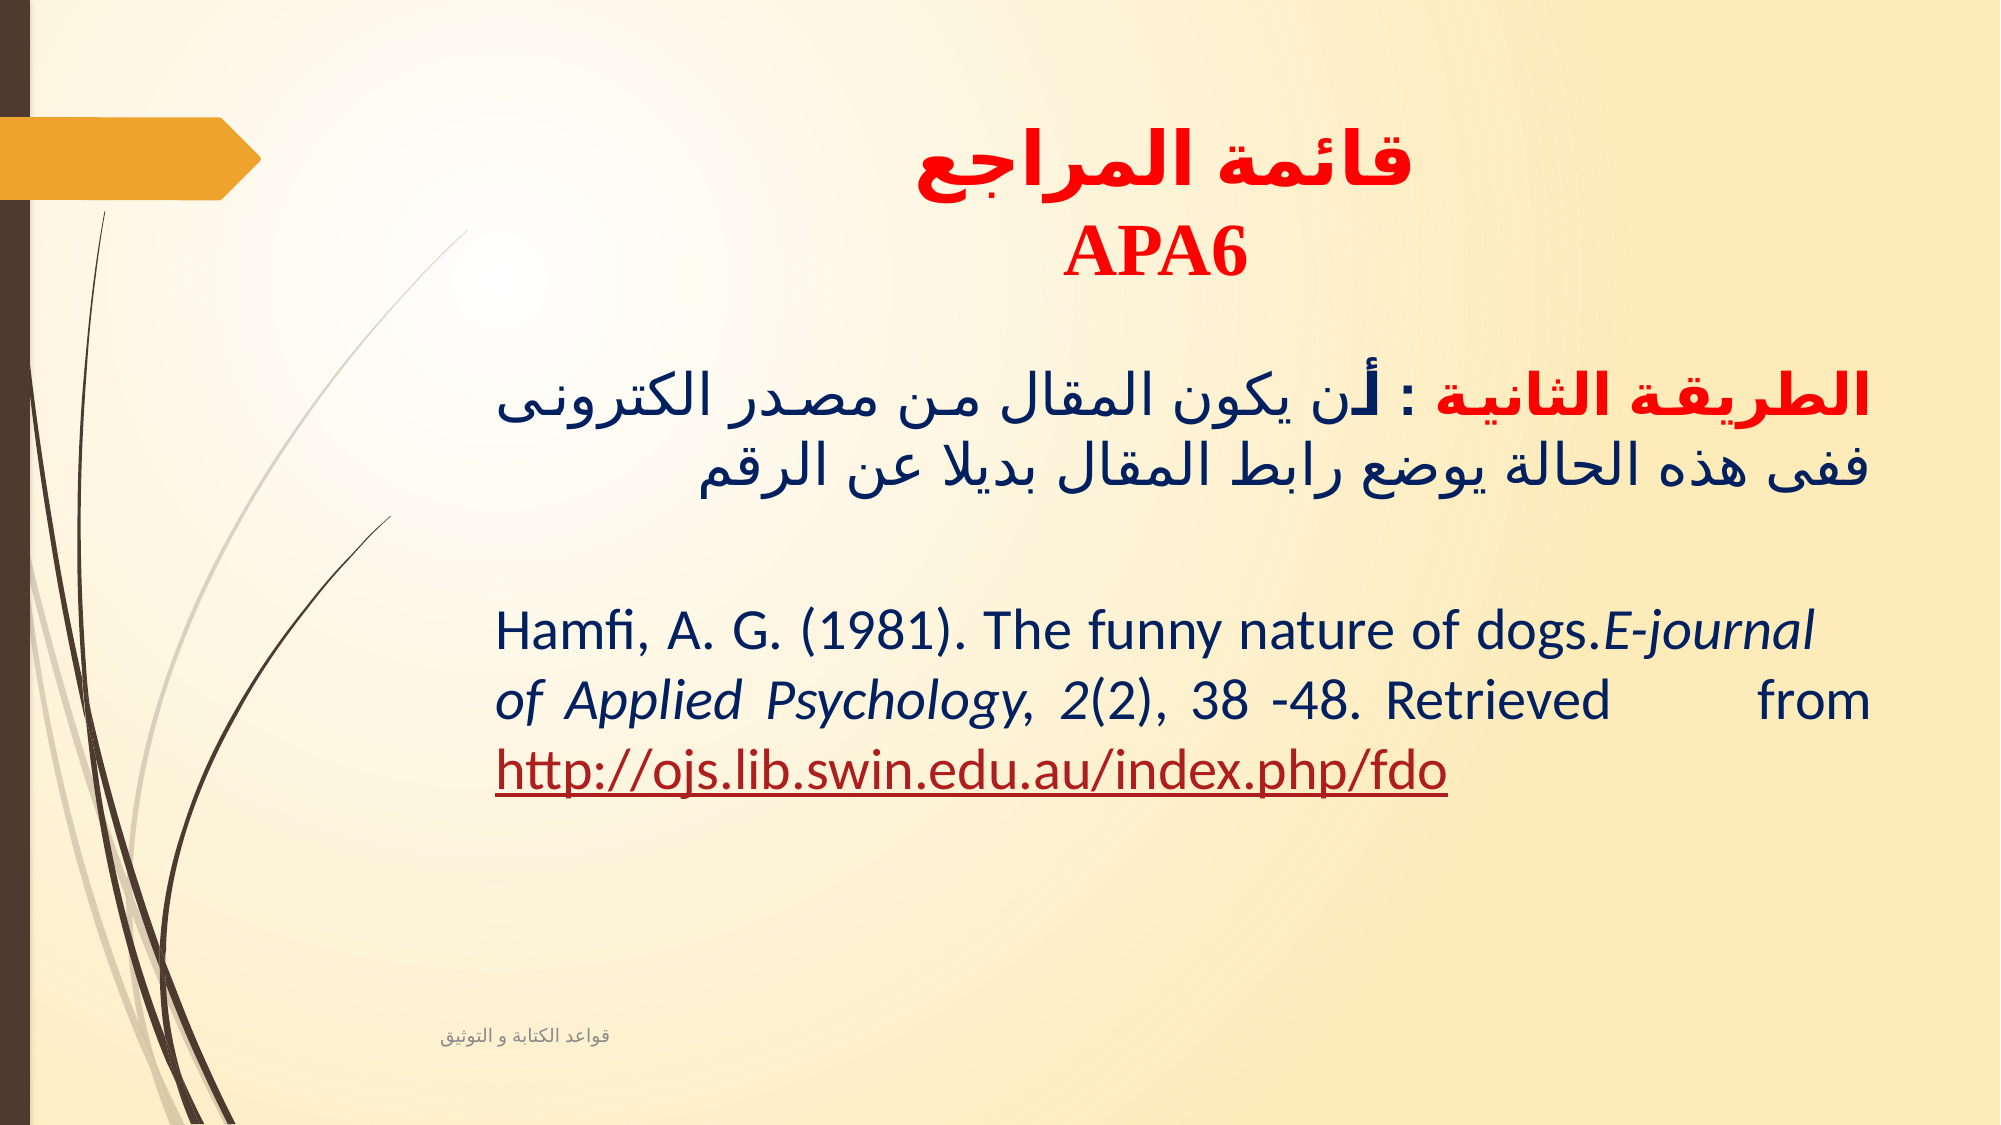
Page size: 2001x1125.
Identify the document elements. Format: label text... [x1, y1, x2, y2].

title قائمة المراجع APA6 [425, 102, 1888, 313]
list الطريقة الثانية : أن يكون المقال من مصدر الكترونى ففى هذه الحالة يوضع رابط المقال بديلا عن الرقم Hamfi, A. G. (1981). The funny nature of dogs.E-journal of Applied Psychology, 2(2), 38 -48. Retrieved from http://ojs.lib.swin.edu.au/index.php/fdo [480, 350, 1888, 970]
footer قواعد الكتابة و التوثيق [424, 1006, 1675, 1067]
